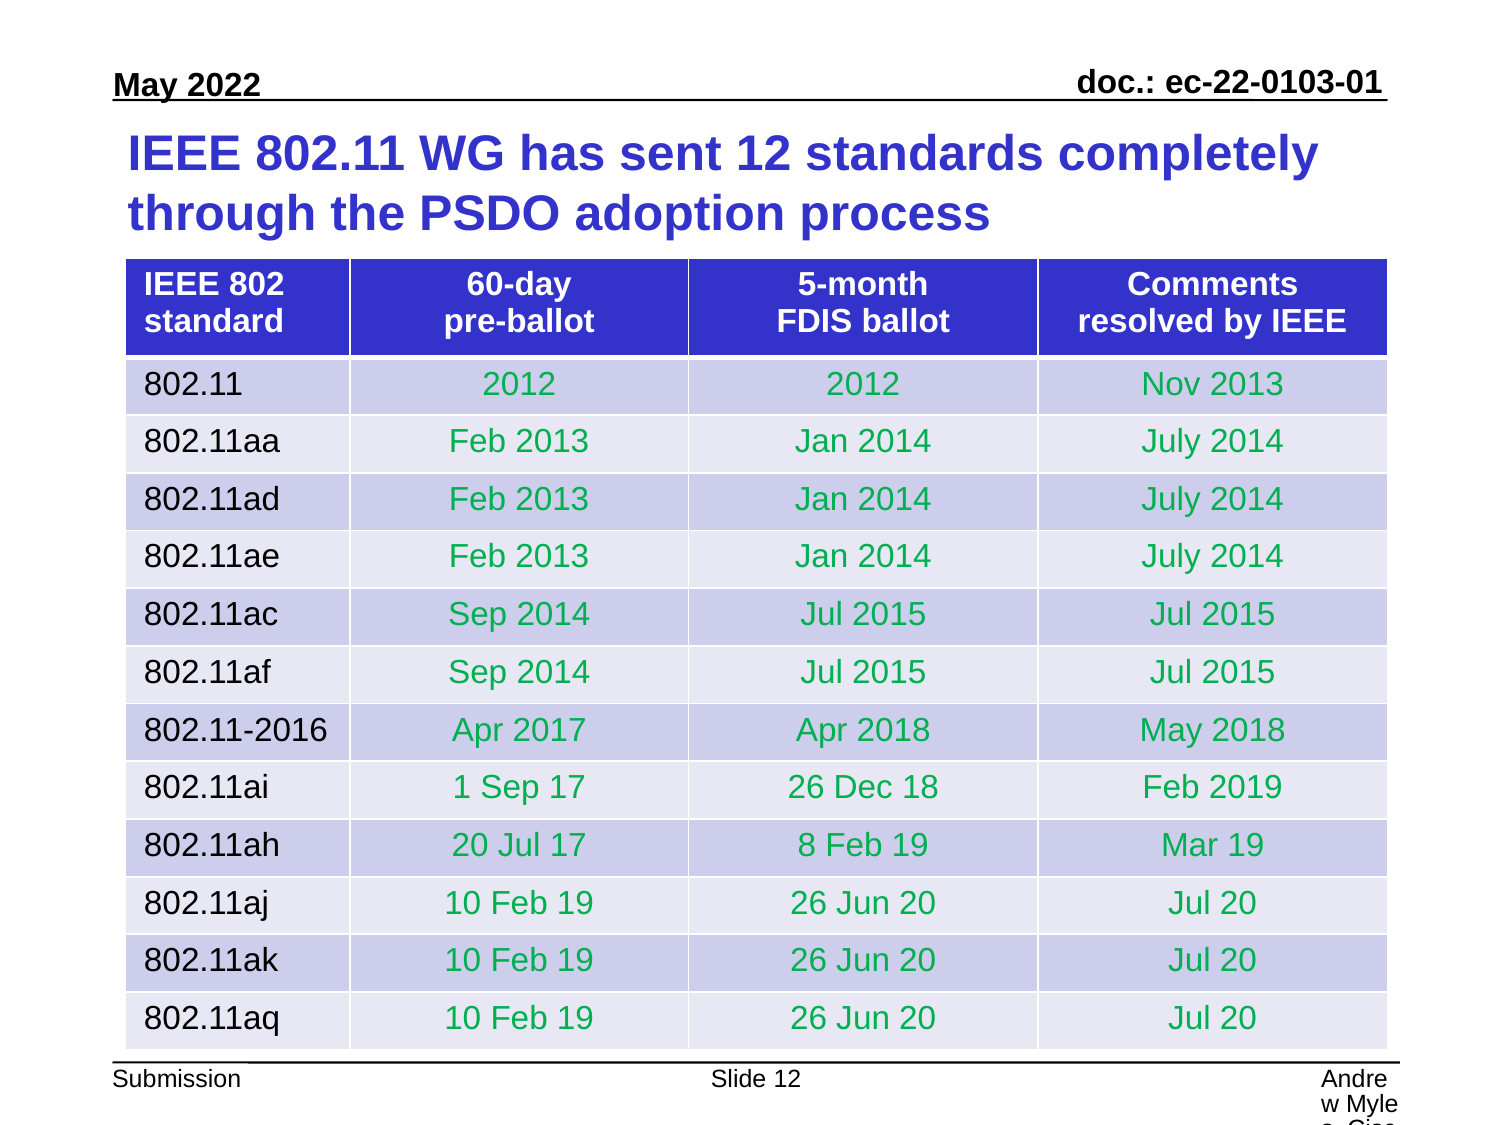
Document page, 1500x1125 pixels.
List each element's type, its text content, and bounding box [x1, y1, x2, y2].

table_cell Sep 2014 [351, 647, 688, 703]
table_cell 802.11ah [126, 820, 349, 876]
table_cell July 2014 [1039, 474, 1387, 530]
table_cell Feb 2019 [1039, 762, 1387, 818]
title IEEE 802.11 WG has sent 12 standards completely through the PSDO adoption process [112, 112, 1388, 288]
slide_number Slide 12 [709, 1061, 803, 1093]
table_cell 8 Feb 19 [689, 820, 1037, 876]
table_cell Jul 2015 [689, 647, 1037, 703]
table_cell Jul 20 [1039, 935, 1387, 991]
table_cell Apr 2017 [351, 704, 688, 760]
table_cell 802.11-2016 [126, 704, 349, 760]
table_cell 802.11af [126, 647, 349, 703]
table_cell 1 Sep 17 [351, 762, 688, 818]
table_cell Jan 2014 [689, 531, 1037, 587]
table_cell Apr 2018 [689, 704, 1037, 760]
table_cell 802.11ad [126, 474, 349, 530]
table_cell Jul 2015 [689, 589, 1037, 645]
table_cell 26 Jun 20 [689, 878, 1037, 933]
table_cell 802.11aj [126, 878, 349, 933]
table_cell 802.11 [126, 360, 349, 414]
table_cell 10 Feb 19 [351, 878, 688, 933]
table_header IEEE 802 standard [126, 259, 349, 355]
table_cell Feb 2013 [351, 416, 688, 472]
table_cell 26 Jun 20 [689, 935, 1037, 991]
table_cell Mar 19 [1039, 820, 1387, 876]
table_header 60-day pre-ballot [351, 259, 688, 355]
table_cell Jan 2014 [689, 474, 1037, 530]
table_cell Jul 20 [1039, 993, 1387, 1049]
table_cell 26 Dec 18 [689, 762, 1037, 818]
table_cell 802.11aq [126, 993, 349, 1049]
table_cell 2012 [689, 360, 1037, 414]
table_cell 20 Jul 17 [351, 820, 688, 876]
table_cell Feb 2013 [351, 474, 688, 530]
table_header Comments resolved by IEEE [1039, 259, 1387, 355]
footer Andrew Myles, Cisco [1320, 1061, 1402, 1093]
table_cell 10 Feb 19 [351, 993, 688, 1049]
table_cell 802.11ai [126, 762, 349, 818]
table_cell Jan 2014 [689, 416, 1037, 472]
table_cell 802.11ae [126, 531, 349, 587]
table_cell Sep 2014 [351, 589, 688, 645]
table_cell 26 Jun 20 [689, 993, 1037, 1049]
table_cell 802.11ak [126, 935, 349, 991]
table_cell Nov 2013 [1039, 360, 1387, 414]
table_cell July 2014 [1039, 416, 1387, 472]
table_cell 802.11ac [126, 589, 349, 645]
table_cell Jul 2015 [1039, 647, 1387, 703]
table_cell Jul 2015 [1039, 589, 1387, 645]
table_cell 802.11aa [126, 416, 349, 472]
table_cell May 2018 [1039, 704, 1387, 760]
table_cell Feb 2013 [351, 531, 688, 587]
table_cell 2012 [351, 360, 688, 414]
table_cell 10 Feb 19 [351, 935, 688, 991]
table_cell July 2014 [1039, 531, 1387, 587]
table_header 5-month FDIS ballot [689, 259, 1037, 355]
table_cell Jul 20 [1039, 878, 1387, 933]
